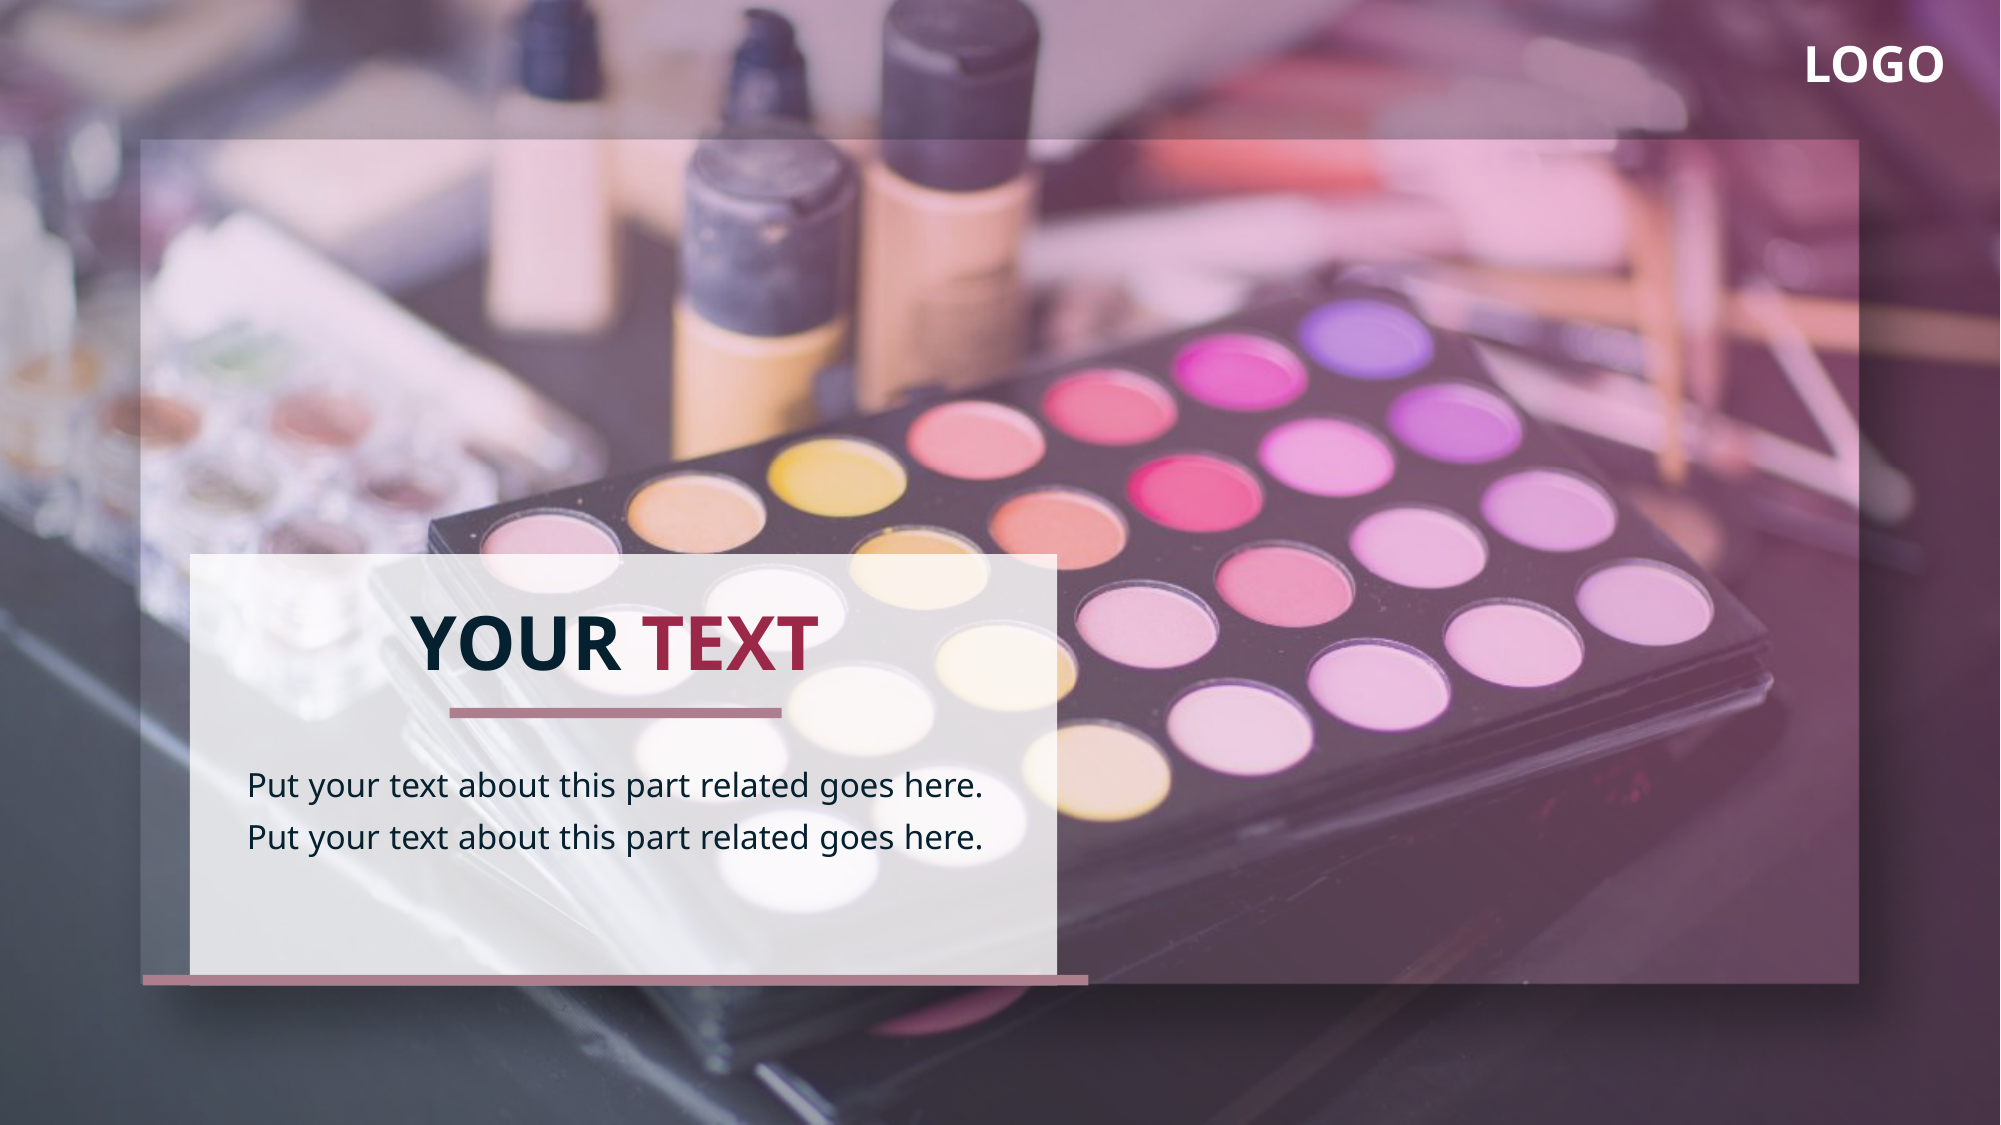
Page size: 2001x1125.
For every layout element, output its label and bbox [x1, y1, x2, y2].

text_box [189, 554, 1058, 986]
picture [0, 0, 2001, 1125]
